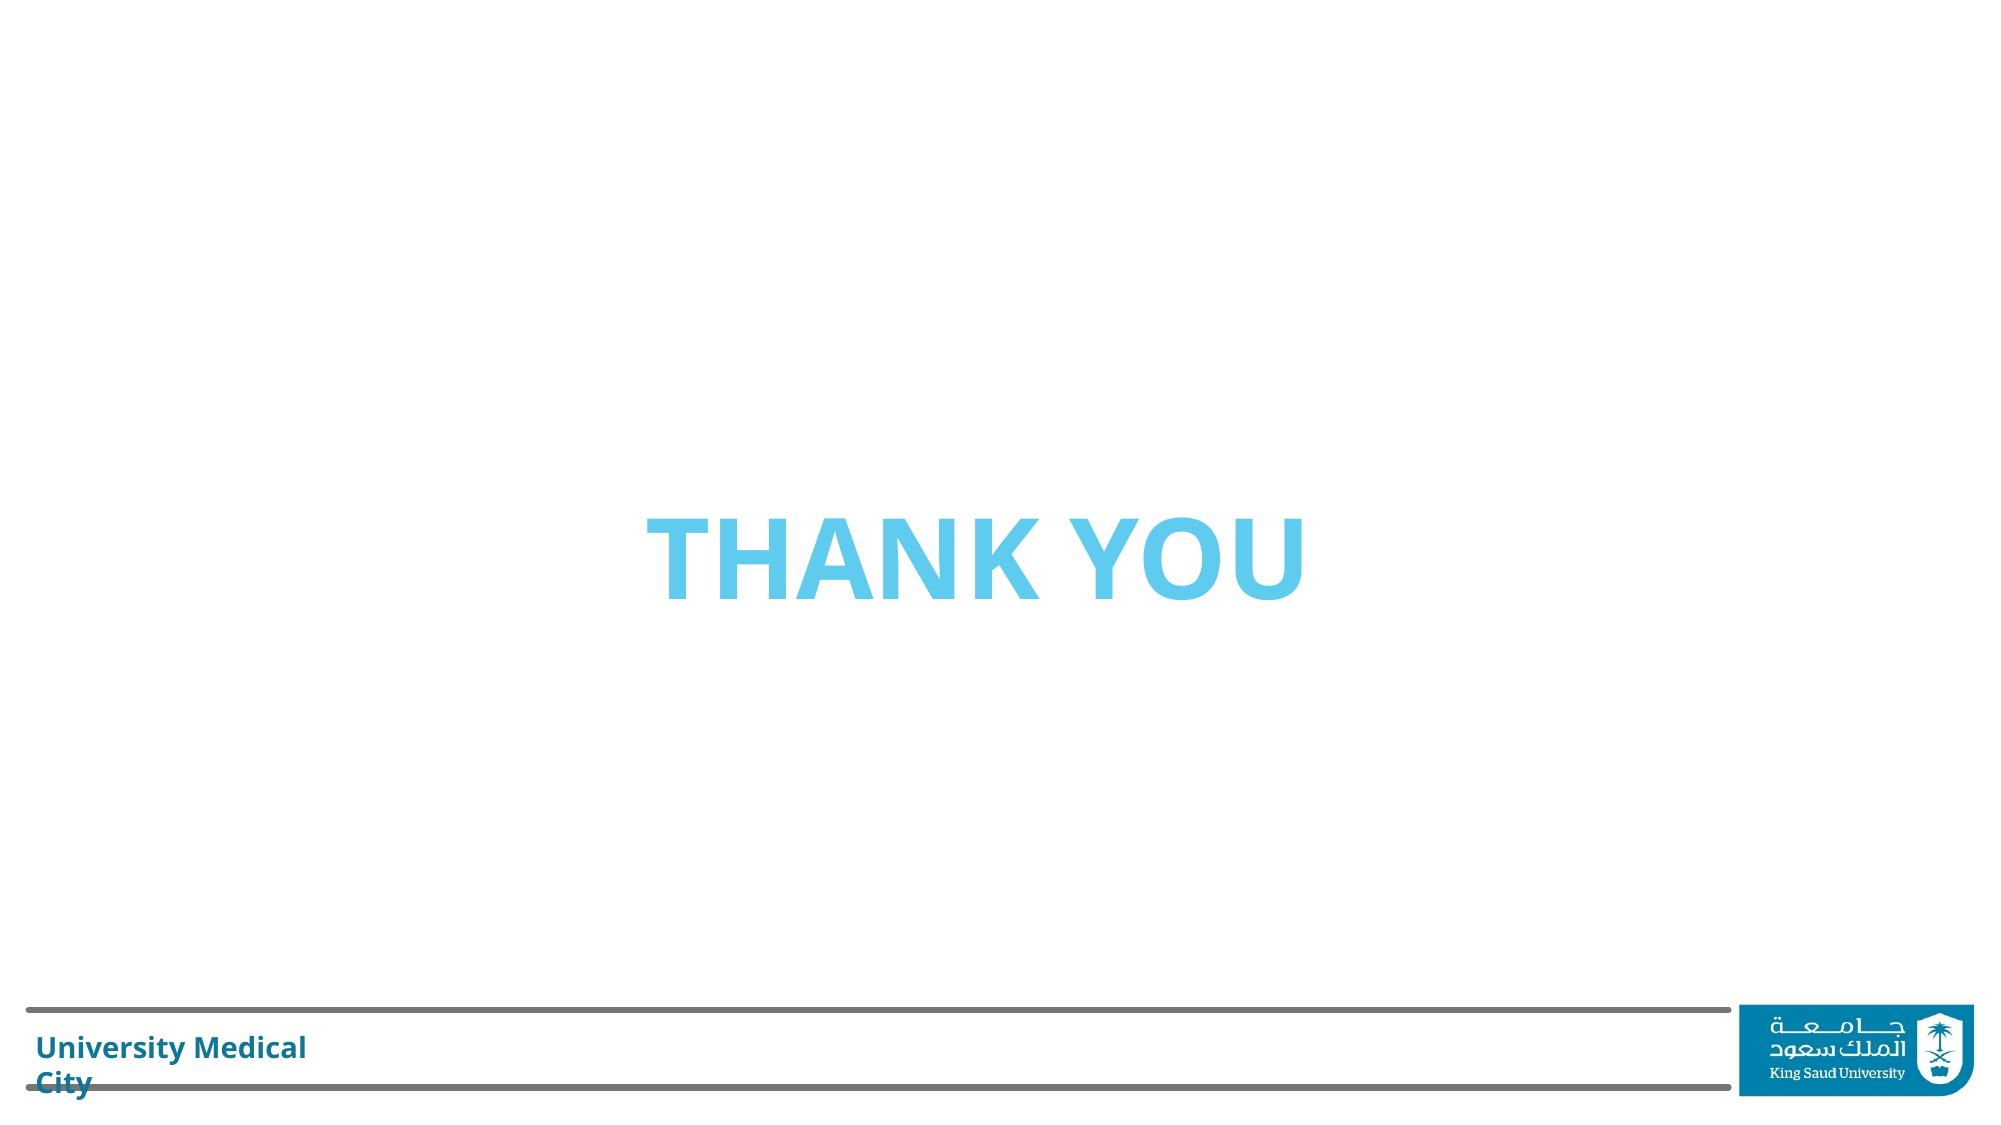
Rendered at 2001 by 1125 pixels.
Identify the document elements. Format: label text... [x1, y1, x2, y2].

picture [1737, 1002, 1976, 1099]
title THANK YOU [247, 258, 1710, 630]
